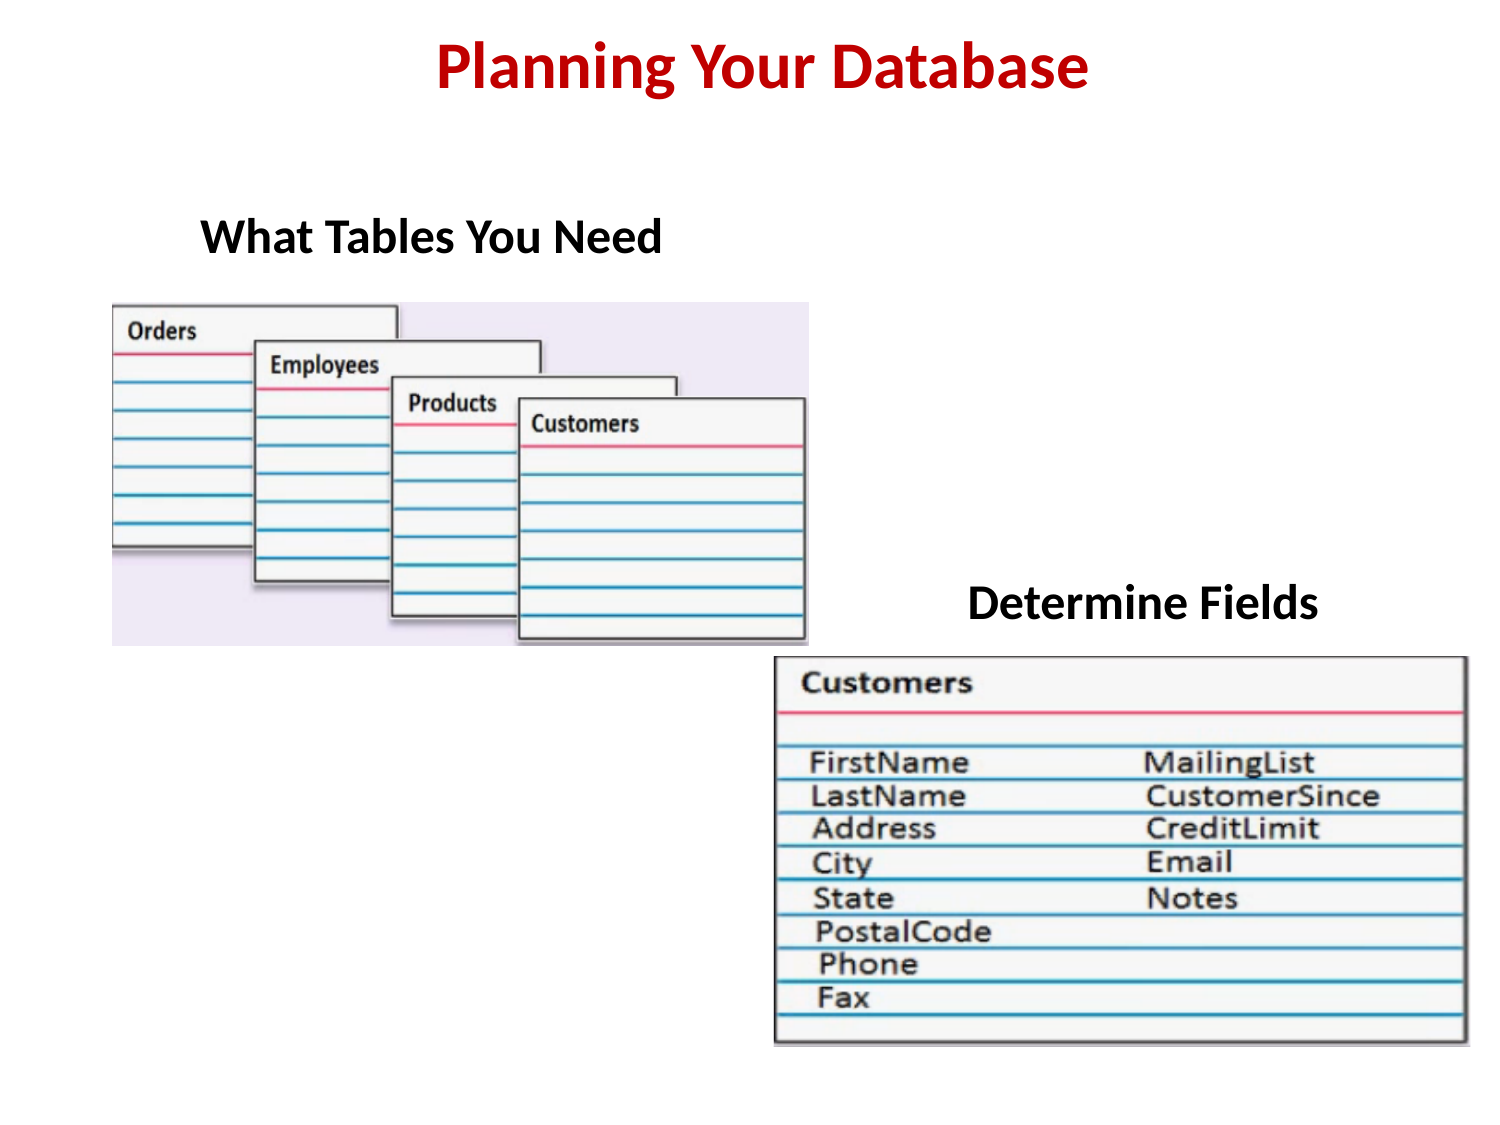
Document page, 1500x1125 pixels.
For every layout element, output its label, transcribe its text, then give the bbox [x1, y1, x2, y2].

text_box What Tables You Need [185, 196, 679, 271]
picture [111, 302, 810, 646]
picture [773, 656, 1471, 1048]
text_box Determine Fields [952, 562, 1335, 638]
title Planning Your Database [88, 0, 1439, 124]
